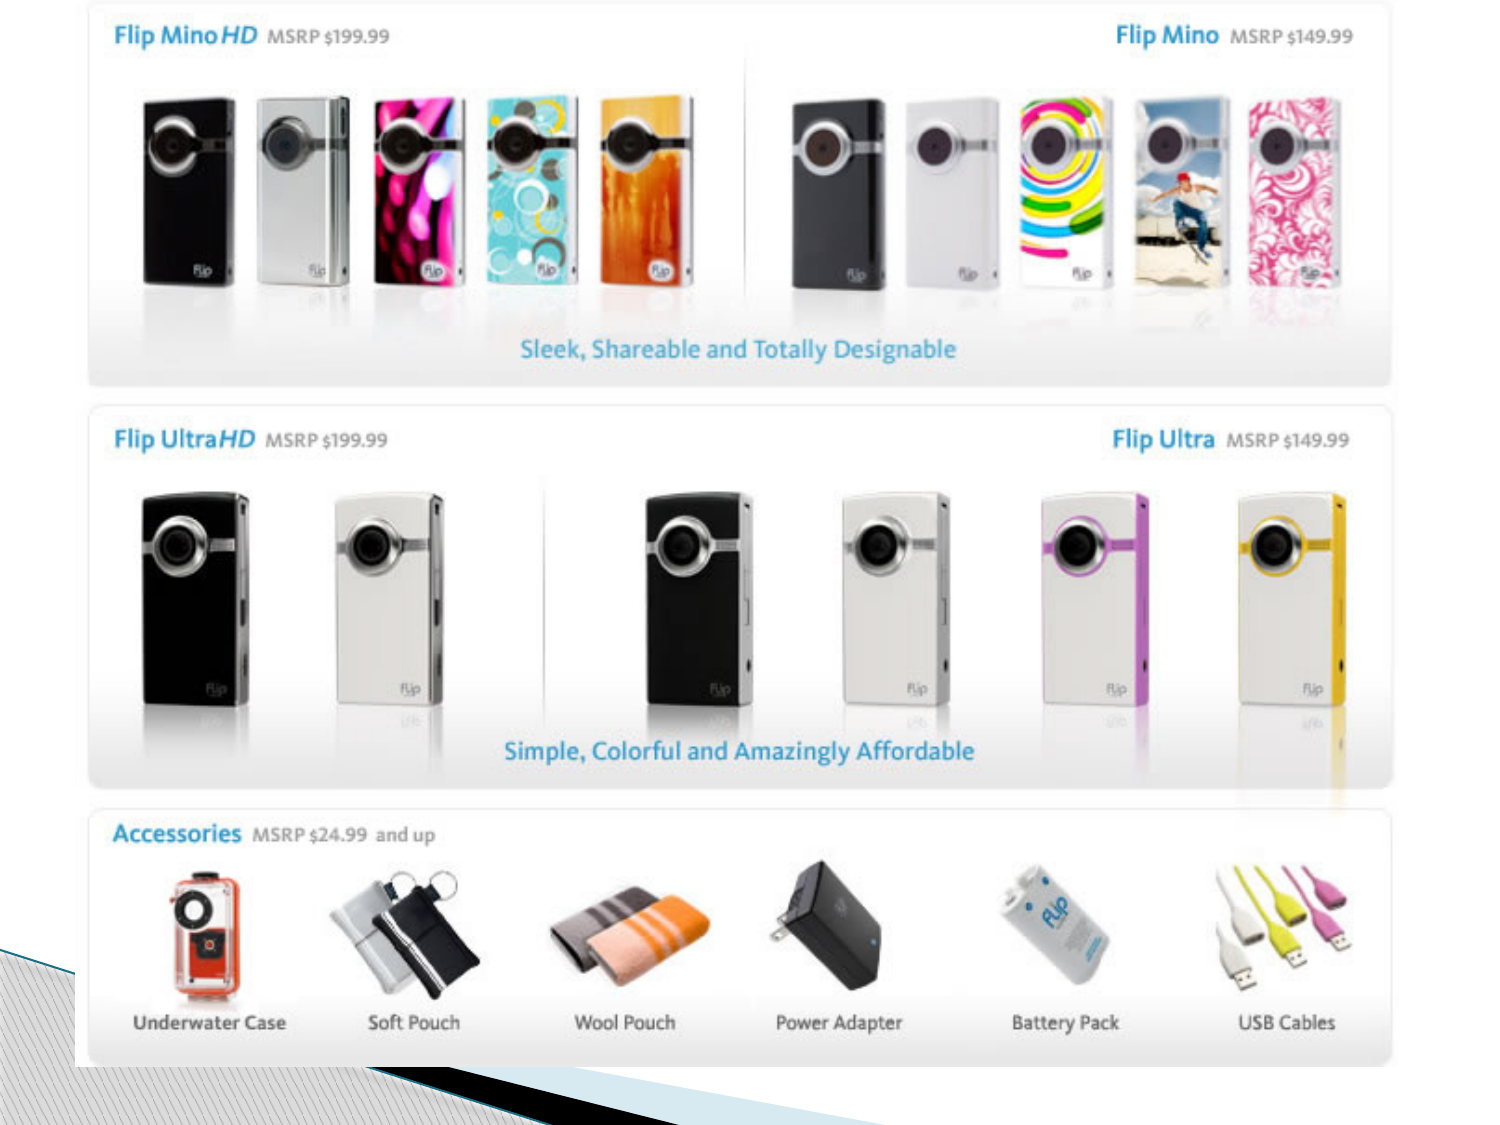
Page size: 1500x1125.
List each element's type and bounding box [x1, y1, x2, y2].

picture [74, 0, 1407, 1068]
